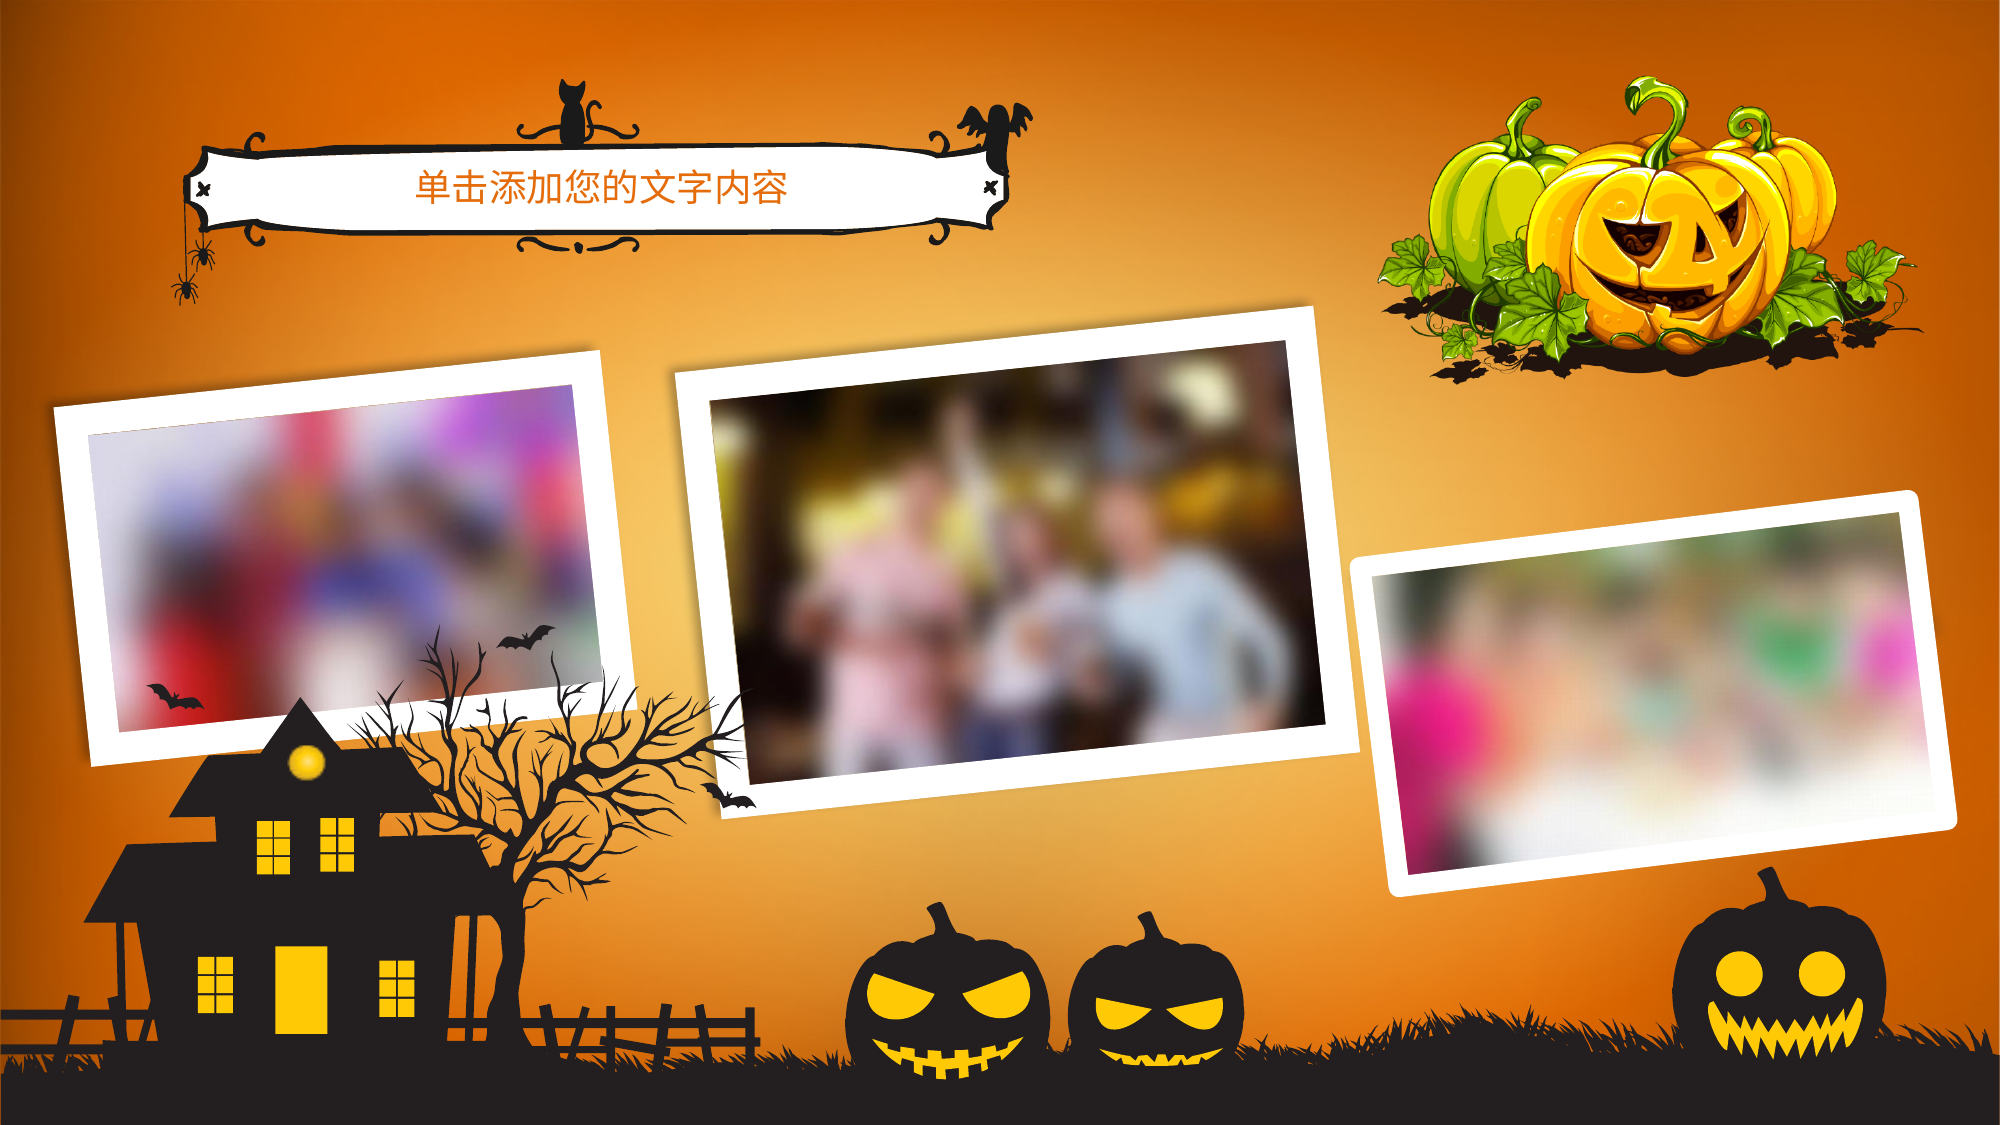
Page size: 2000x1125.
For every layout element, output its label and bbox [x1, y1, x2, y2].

text_box [0, 623, 2000, 1125]
picture [0, 0, 2000, 623]
